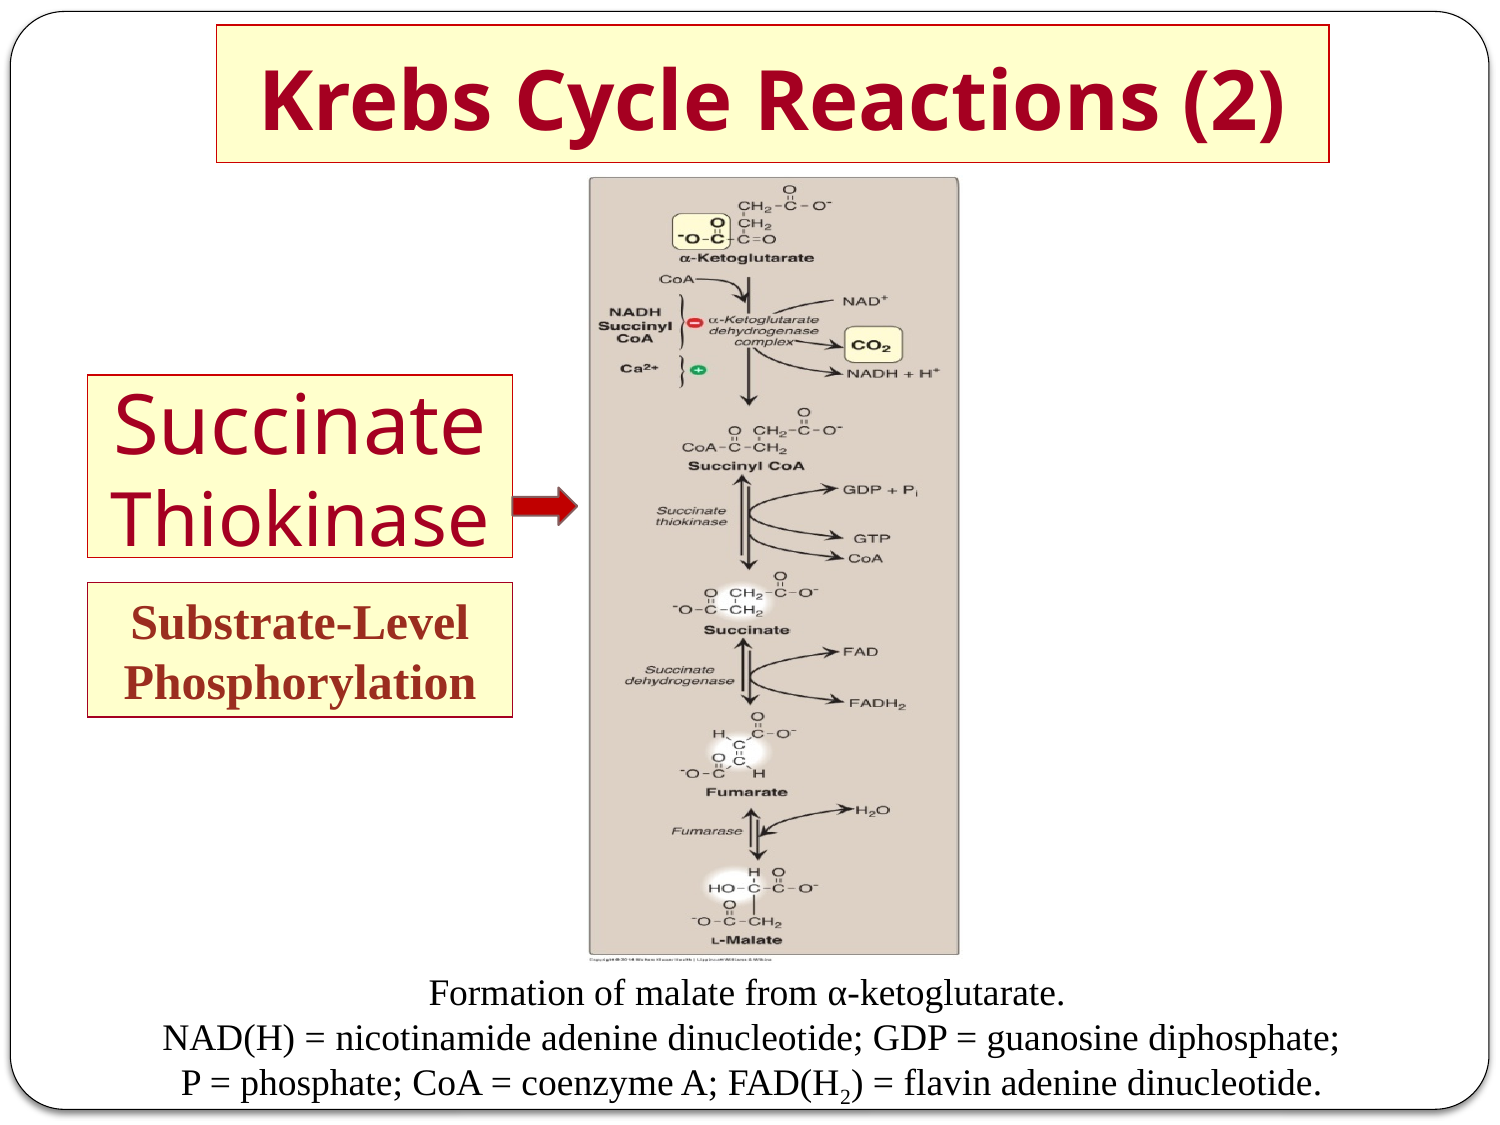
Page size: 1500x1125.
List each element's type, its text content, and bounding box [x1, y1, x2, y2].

text_box [511, 486, 578, 526]
text_box Succinate Thiokinase [87, 375, 513, 558]
text_box Substrate-Level Phosphorylation [87, 582, 513, 718]
title Krebs Cycle Reactions (2) [216, 24, 1330, 163]
text_box Formation of malate from α-ketoglutarate. NAD(H) = nicotinamide adenine dinucleotide; GDP = guanosine diphosphate; P = phosphate; CoA = coenzyme A; FAD(H2) = flavin adenine dinucleotide. [87, 960, 1417, 1117]
picture [587, 175, 963, 963]
